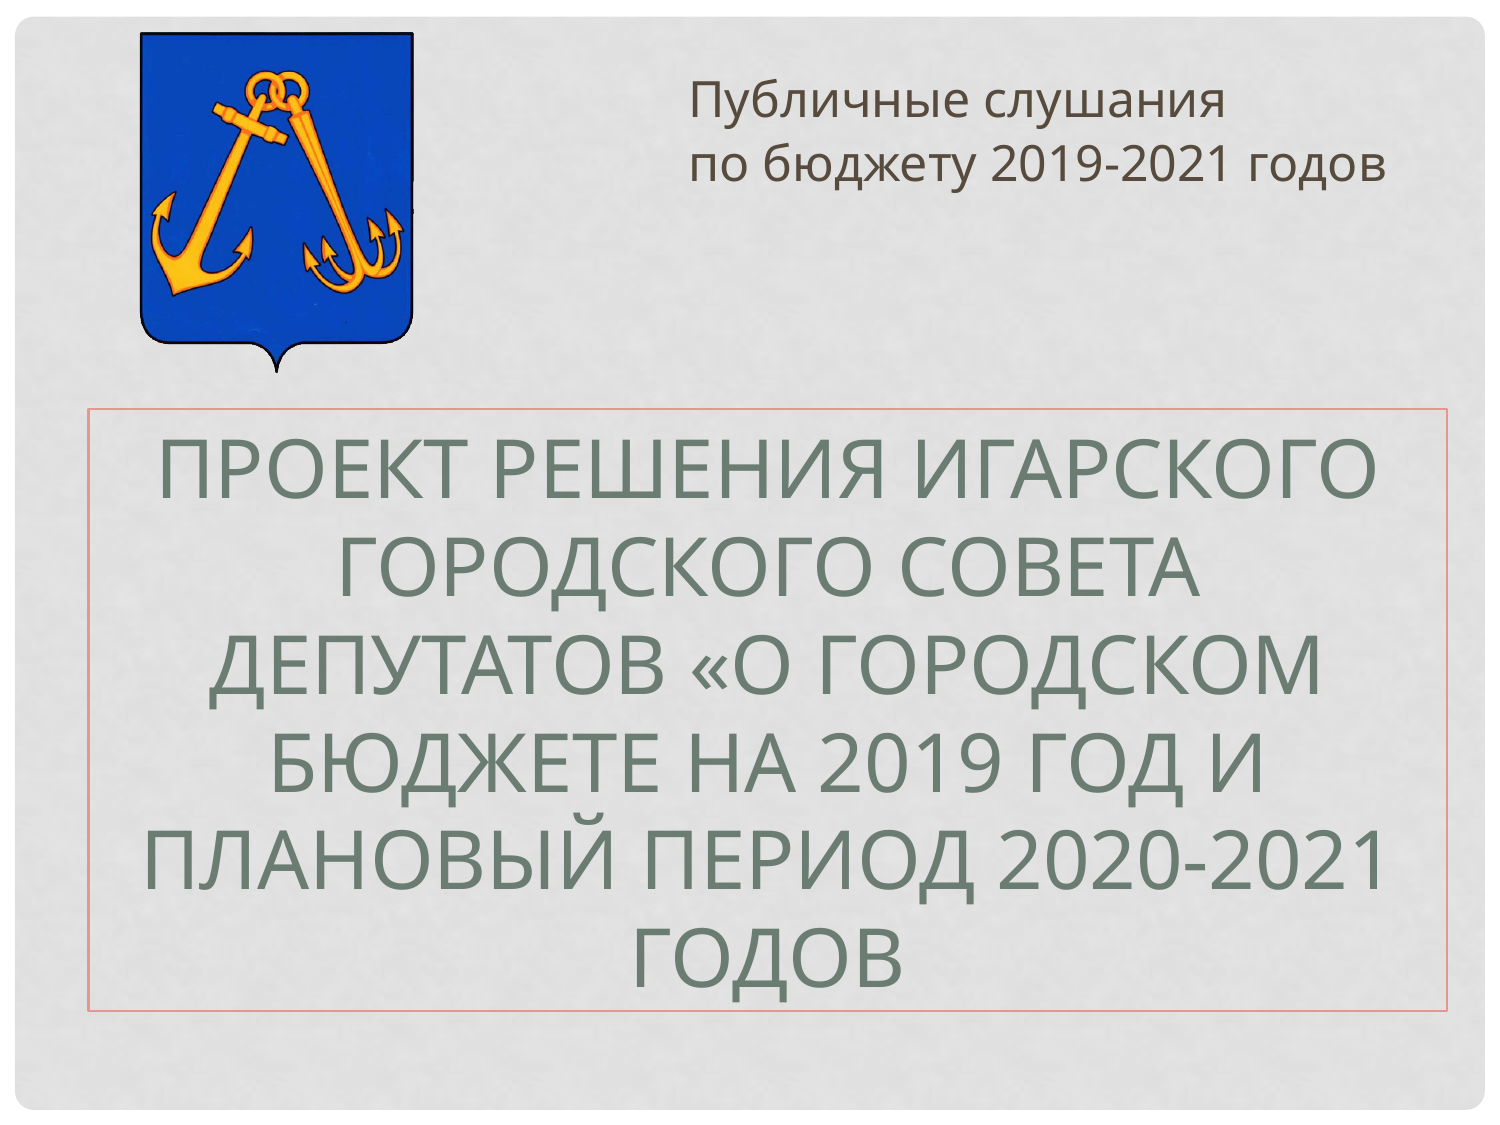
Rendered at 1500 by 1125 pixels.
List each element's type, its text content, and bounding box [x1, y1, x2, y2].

subtitle Публичные слушания по бюджету 2019-2021 годов [673, 66, 1500, 354]
picture [135, 30, 419, 374]
text_box Проект решения Игарского городского Совета депутатов «О городском бюджете на 2019 год и плановый период 2020-2021 годов [88, 408, 1447, 1012]
